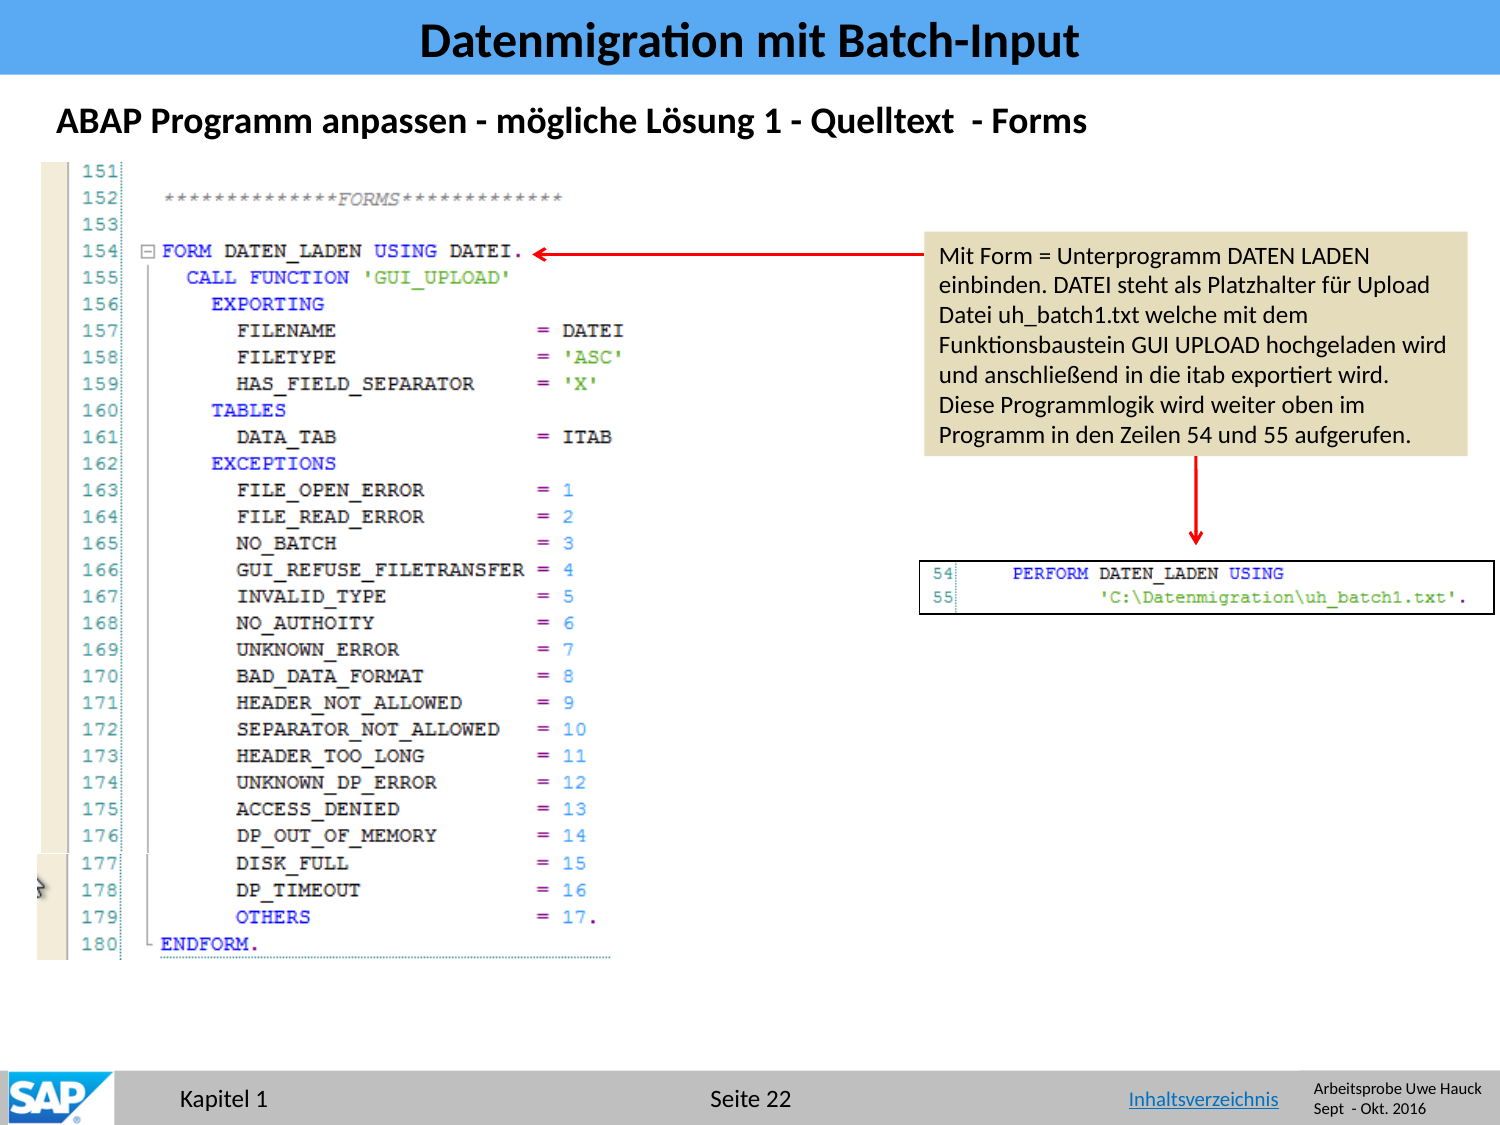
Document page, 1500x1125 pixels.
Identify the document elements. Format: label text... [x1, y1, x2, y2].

picture [920, 561, 1494, 614]
text_box Kapitel 1 Seite 22 [165, 1075, 1105, 1120]
text_box ABAP Programm anpassen - mögliche Lösung 1 - Quelltext - Forms [41, 88, 1500, 149]
text_box Mit Form = Unterprogramm DATEN LADEN einbinden. DATEI steht als Platzhalter für Upload Datei uh_batch1.txt welche mit dem Funktionsbaustein GUI UPLOAD hochgeladen wird und anschließend in die itab exportiert wird. Diese Programmlogik wird weiter oben im Programm in den Zeilen 54 und 55 aufgerufen. [924, 231, 1468, 457]
text_box Arbeitsprobe Uwe Hauck Sept - Okt. 2016 [1299, 1070, 1500, 1125]
picture [7, 1070, 115, 1125]
text_box [0, 1070, 6, 1125]
picture [37, 162, 675, 960]
text_box Inhaltsverzeichnis [1106, 1078, 1299, 1118]
text_box [115, 1070, 1299, 1125]
text_box Datenmigration mit Batch-Input [0, 0, 1500, 75]
